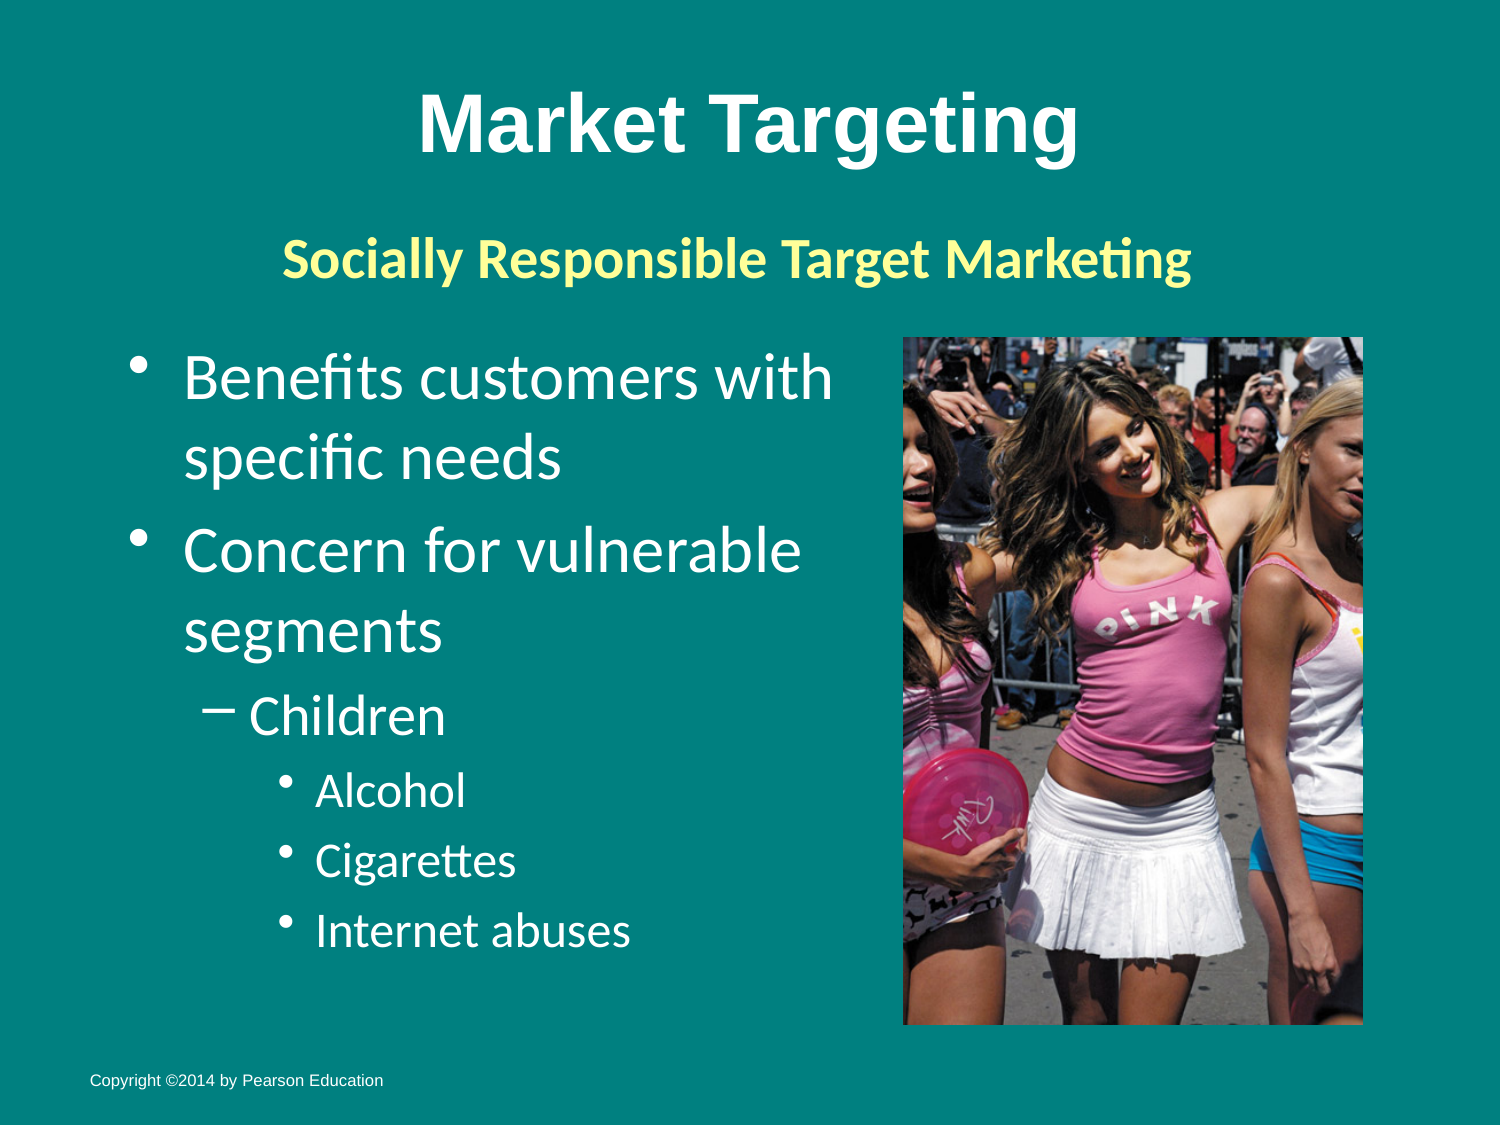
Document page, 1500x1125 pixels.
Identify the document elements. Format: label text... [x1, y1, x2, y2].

picture [902, 337, 1363, 1026]
picture [1347, 874, 1363, 883]
title Market Targeting [112, 37, 1388, 226]
list Benefits customers with specific needs Concern for vulnerable segments Children Alcohol Cigarettes Internet abuses [112, 324, 951, 1001]
picture [1348, 861, 1363, 871]
list Socially Responsible Target Marketing [149, 212, 1326, 276]
text_box Copyright ©2014 by Pearson Education [74, 1062, 825, 1098]
